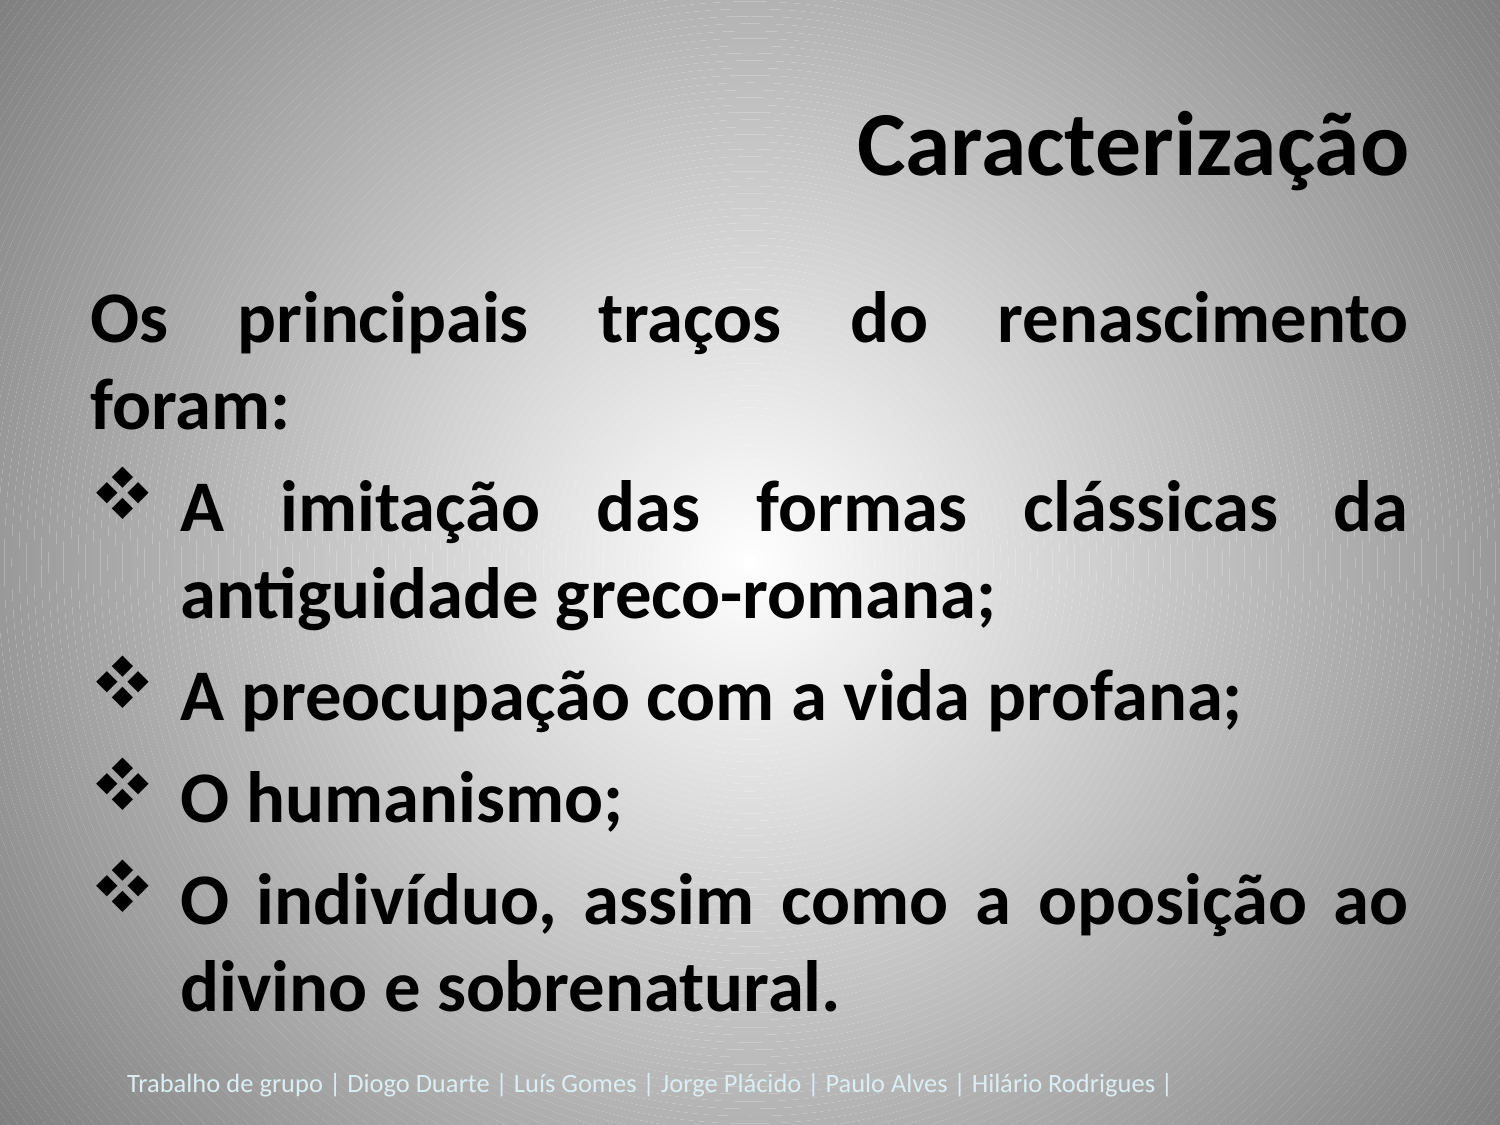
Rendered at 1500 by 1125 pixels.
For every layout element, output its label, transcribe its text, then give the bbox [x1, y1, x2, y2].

text_box Os principais traços do renascimento foram: A imitação das formas clássicas da antiguidade greco-romana; A preocupação com a vida profana; O humanismo; O indivíduo, assim como a oposição ao divino e sobrenatural. [74, 262, 1425, 1035]
text_box Trabalho de grupo | Diogo Duarte | Luís Gomes | Jorge Plácido | Paulo Alves | Hilário Rodrigues | [112, 1058, 1270, 1106]
text_box Caracterização [74, 45, 1425, 233]
